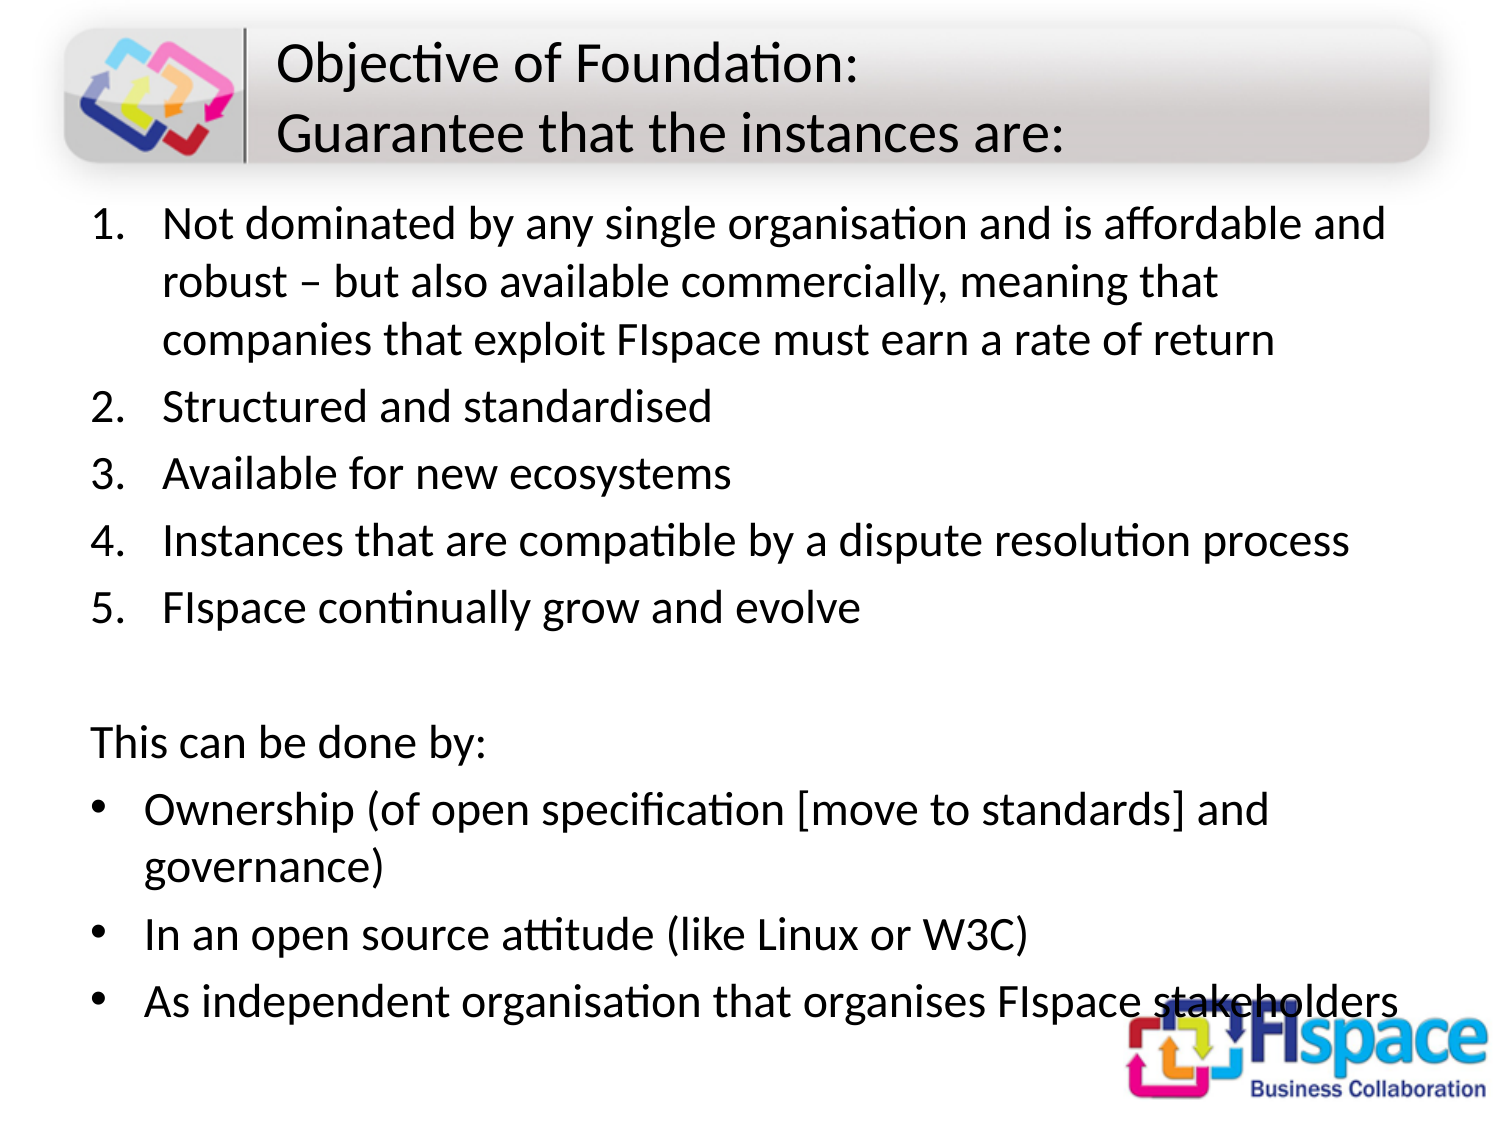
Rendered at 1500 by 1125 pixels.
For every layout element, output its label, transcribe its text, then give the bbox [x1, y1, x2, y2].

title Objective of Foundation: Guarantee that the instances are: [261, 39, 1401, 149]
list Not dominated by any single organisation and is affordable and robust – but also available commercially, meaning that companies that exploit FIspace must earn a rate of return Structured and standardised Available for new ecosystems Instances that are compatible by a dispute resolution process FIspace continually grow and evolve This can be done by: Ownership (of open specification [move to standards] and governance) In an open source attitude (like Linux or W3C) As independent organisation that organises FIspace stakeholders [75, 184, 1425, 1073]
picture [0, 0, 1500, 253]
picture [1123, 960, 1500, 1125]
